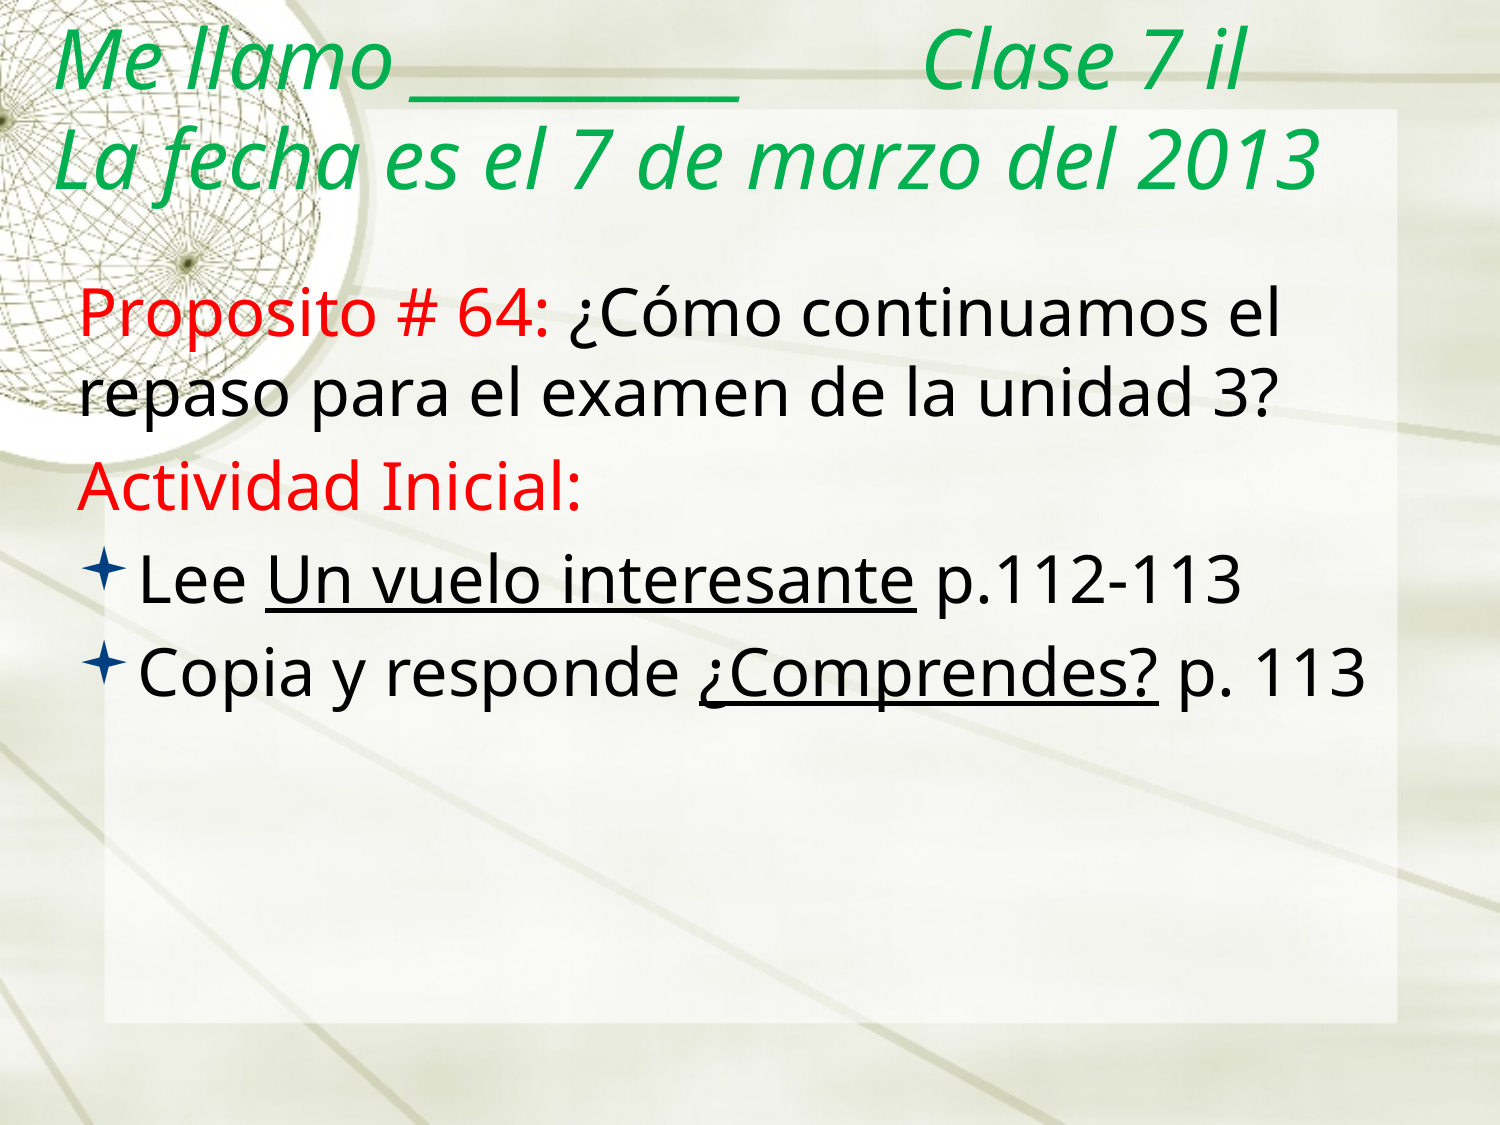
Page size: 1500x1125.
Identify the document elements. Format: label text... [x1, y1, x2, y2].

title Me llamo __________ Clase 7 il La fecha es el 7 de marzo del 2013 [37, 12, 1475, 200]
picture [0, 0, 1500, 1125]
list Proposito # 64: ¿Cómo continuamos el repaso para el examen de la unidad 3? Actividad Inicial: Lee Un vuelo interesante p.112-113 Copia y responde ¿Comprendes? p. 113 [62, 262, 1463, 1075]
